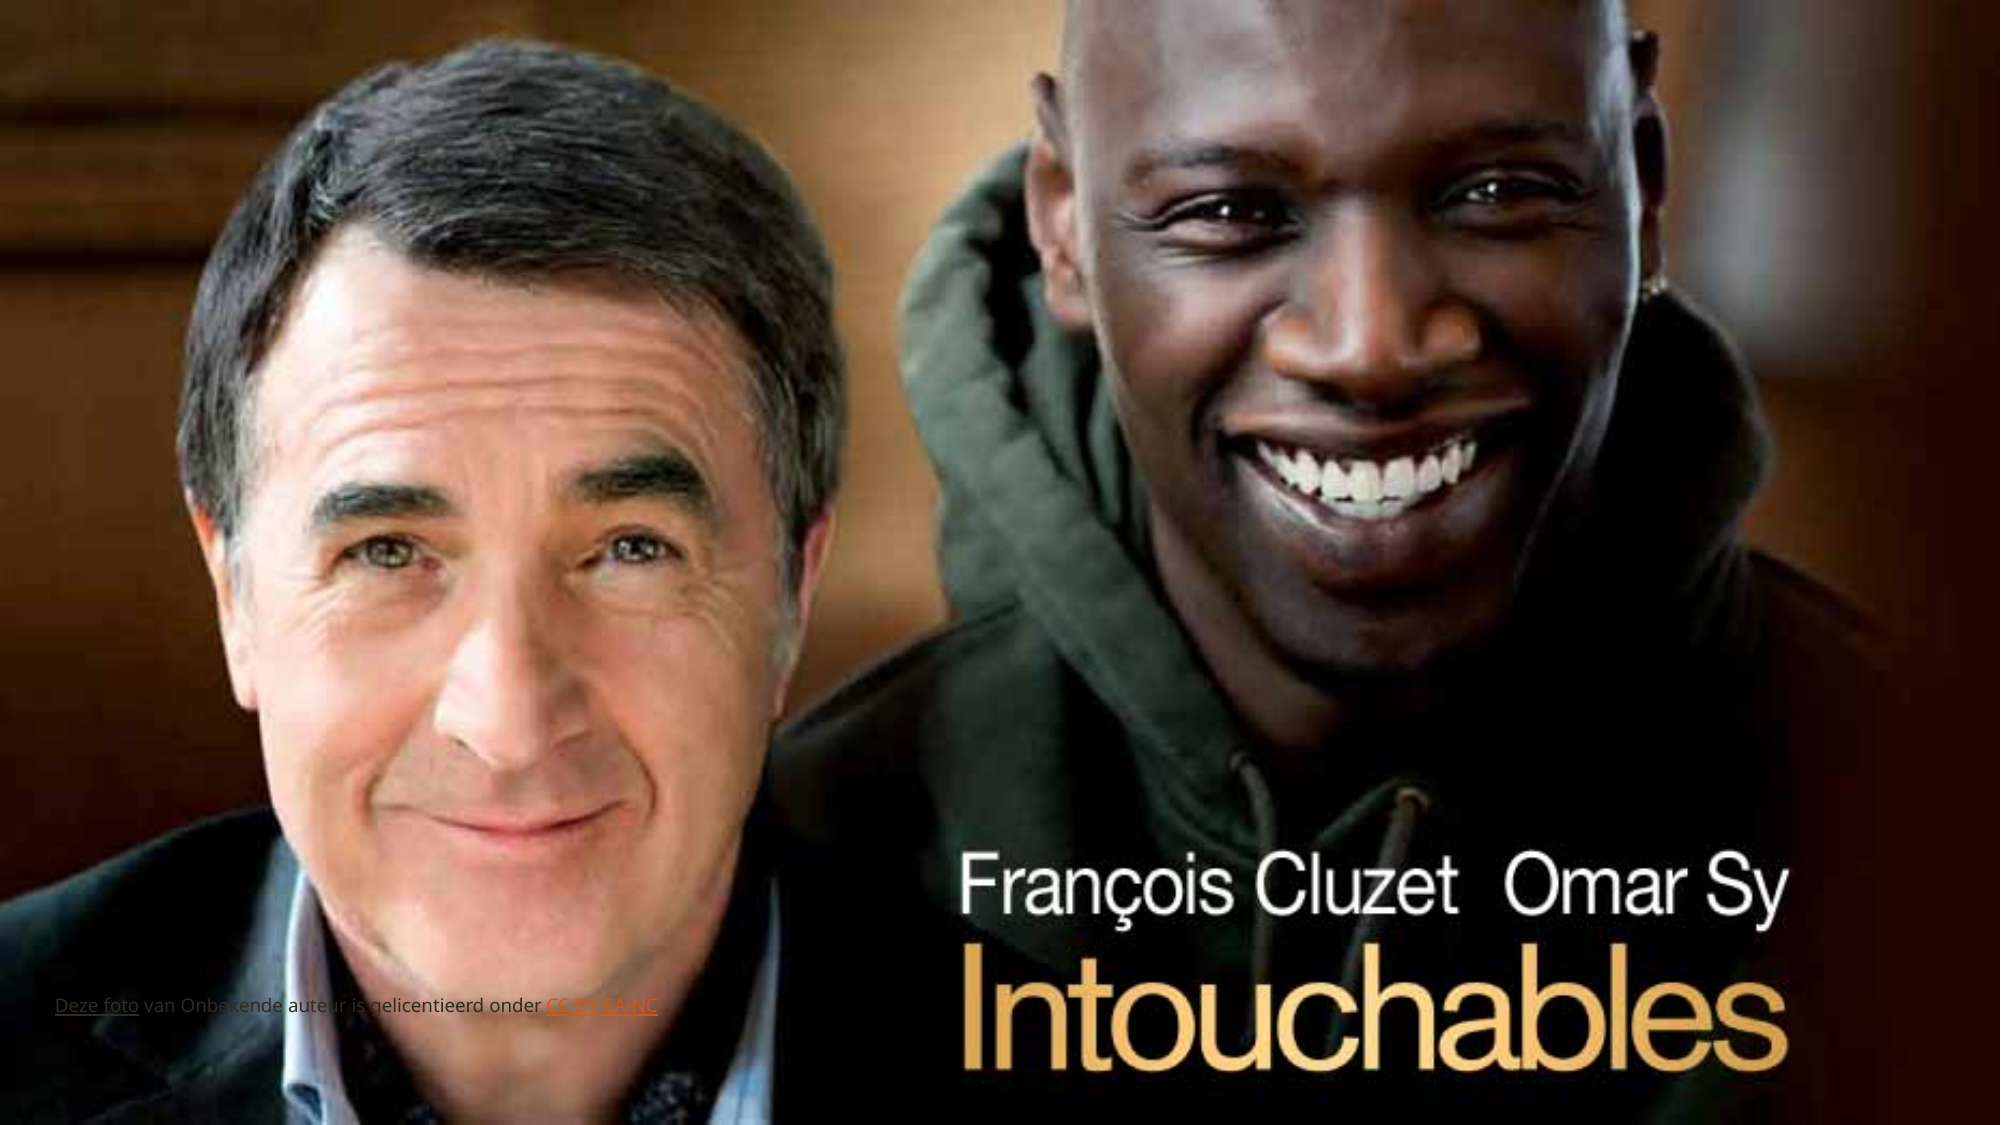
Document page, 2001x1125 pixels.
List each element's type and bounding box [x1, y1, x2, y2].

list [0, 0, 2000, 1125]
